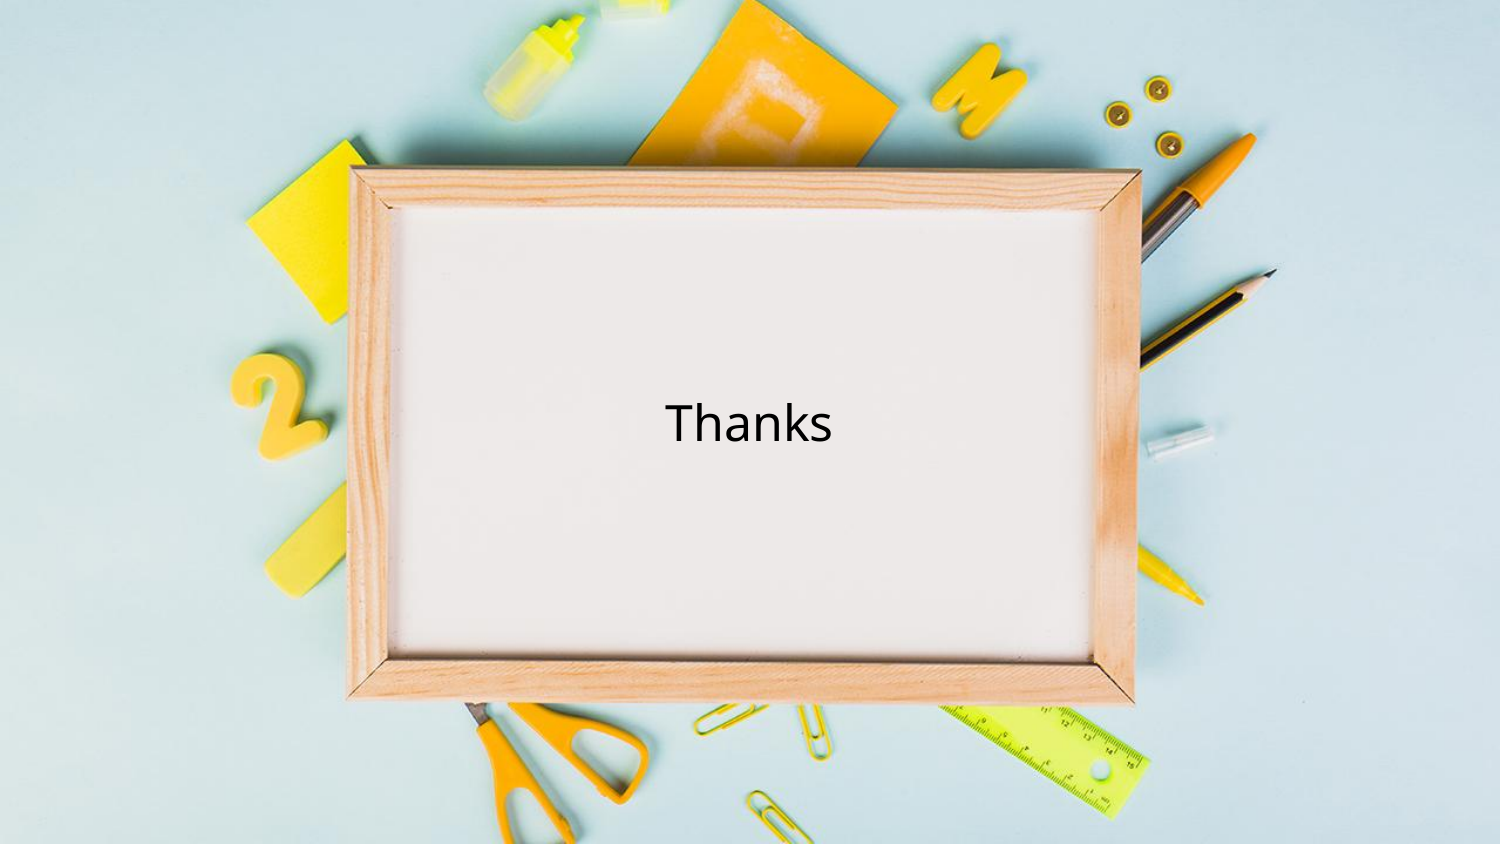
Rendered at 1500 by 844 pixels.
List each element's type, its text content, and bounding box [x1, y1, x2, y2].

picture [0, 0, 1500, 844]
title Thanks [509, 361, 990, 482]
